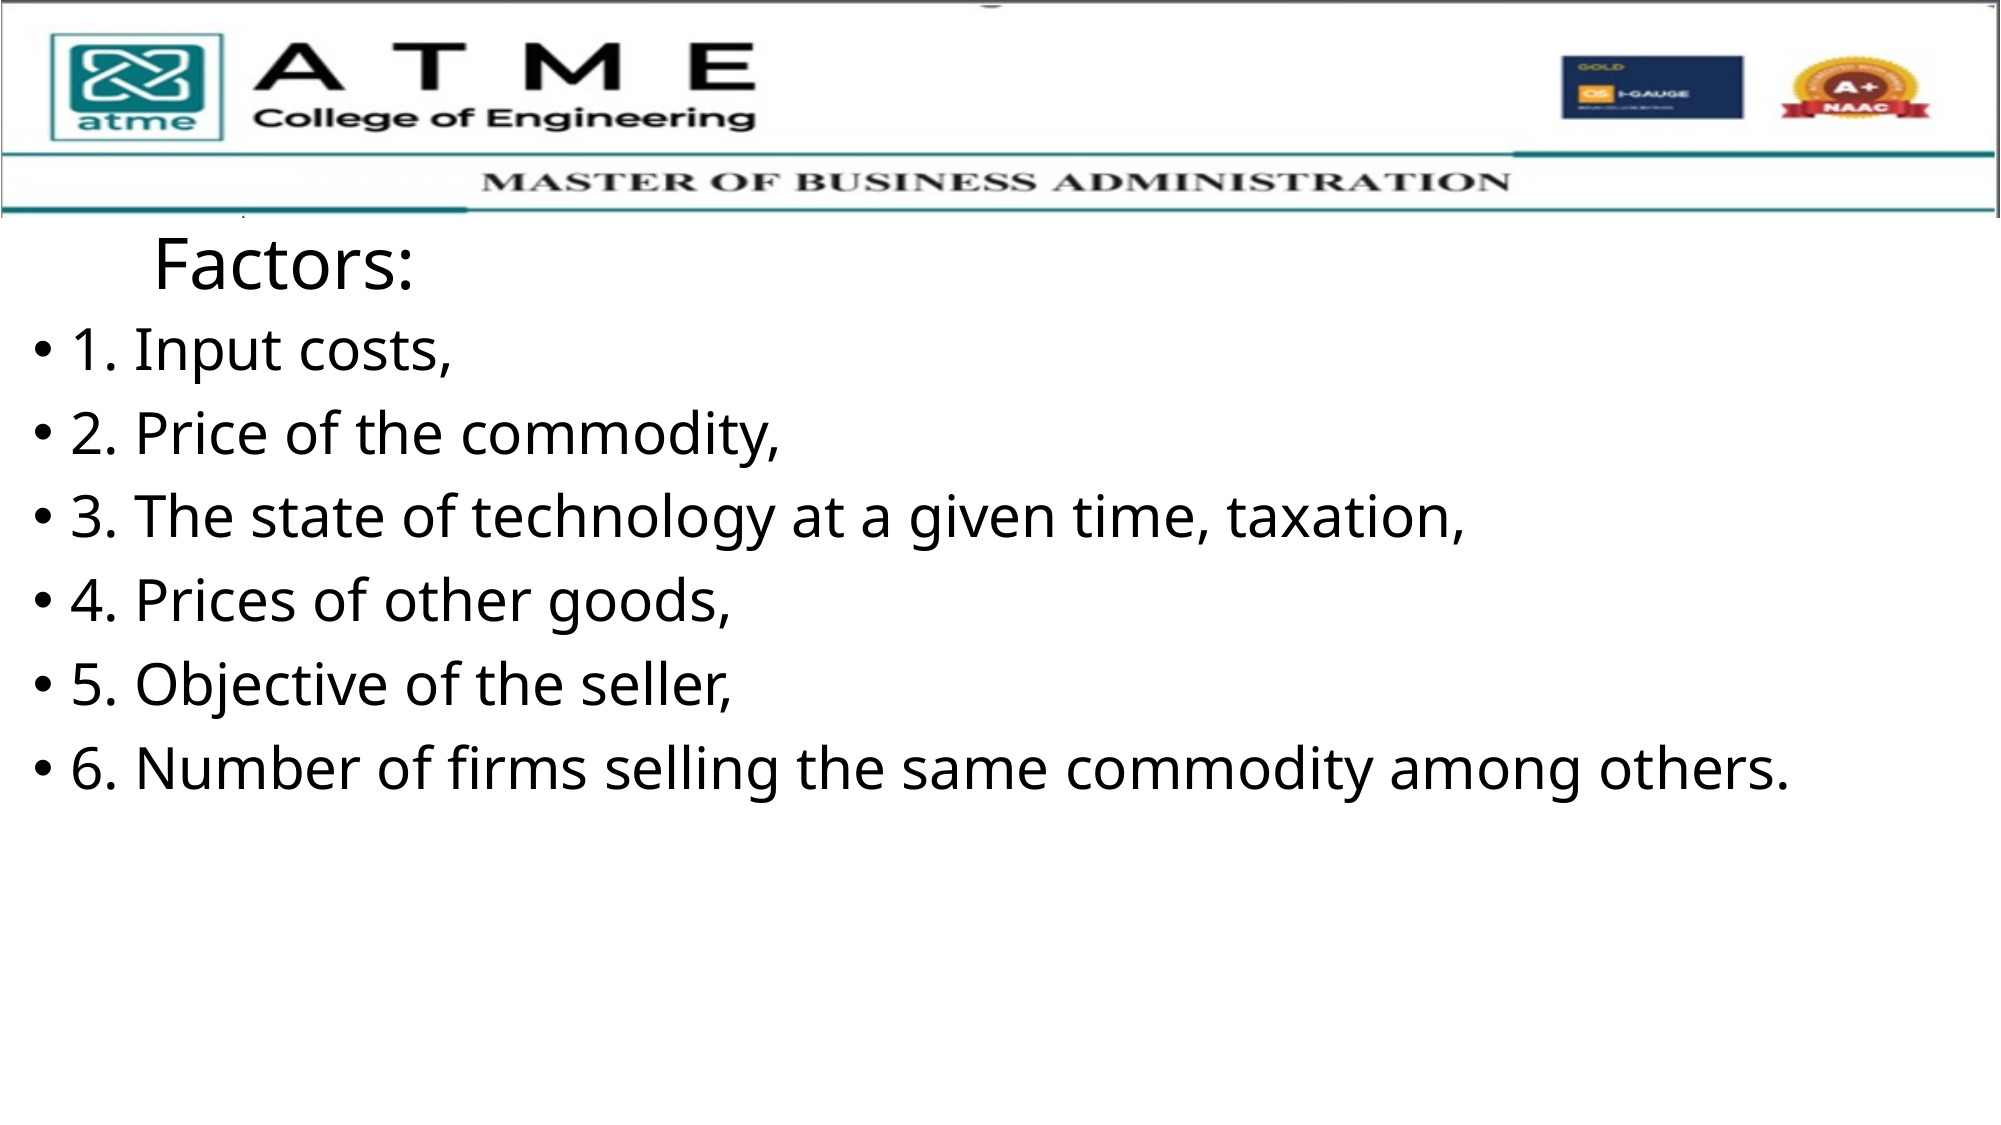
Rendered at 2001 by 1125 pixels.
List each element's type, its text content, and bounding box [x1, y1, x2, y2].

picture [1, 0, 2000, 218]
title Factors: [137, 219, 1863, 312]
list 1. Input costs, 2. Price of the commodity, 3. The state of technology at a given time, taxation, 4. Prices of other goods, 5. Objective of the seller, 6. Number of firms selling the same commodity among others. [17, 312, 1983, 1106]
